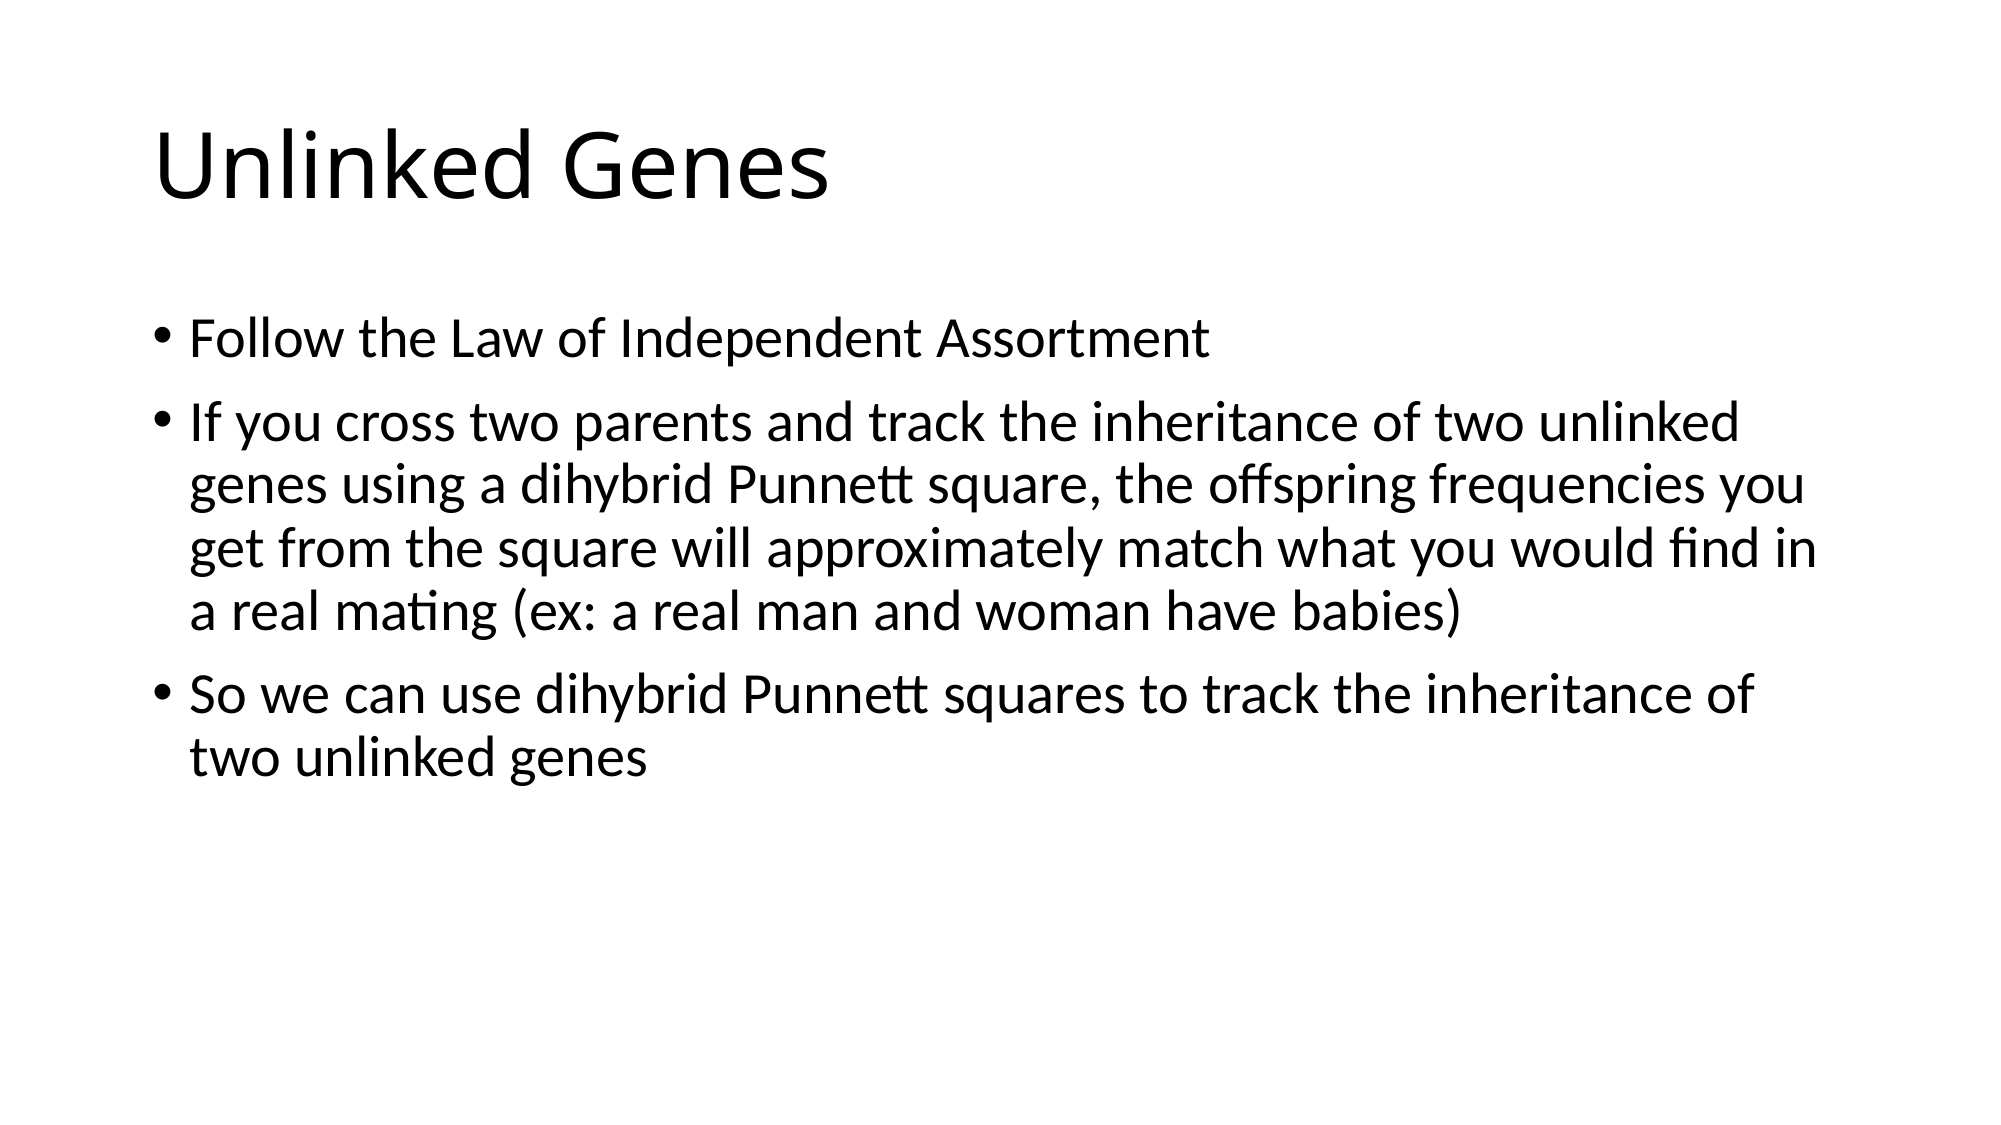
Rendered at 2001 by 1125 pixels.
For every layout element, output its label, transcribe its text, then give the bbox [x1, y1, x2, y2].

title Unlinked Genes [137, 59, 1863, 278]
list Follow the Law of Independent Assortment If you cross two parents and track the inheritance of two unlinked genes using a dihybrid Punnett square, the offspring frequencies you get from the square will approximately match what you would find in a real mating (ex: a real man and woman have babies) So we can use dihybrid Punnett squares to track the inheritance of two unlinked genes [137, 299, 1863, 1014]
